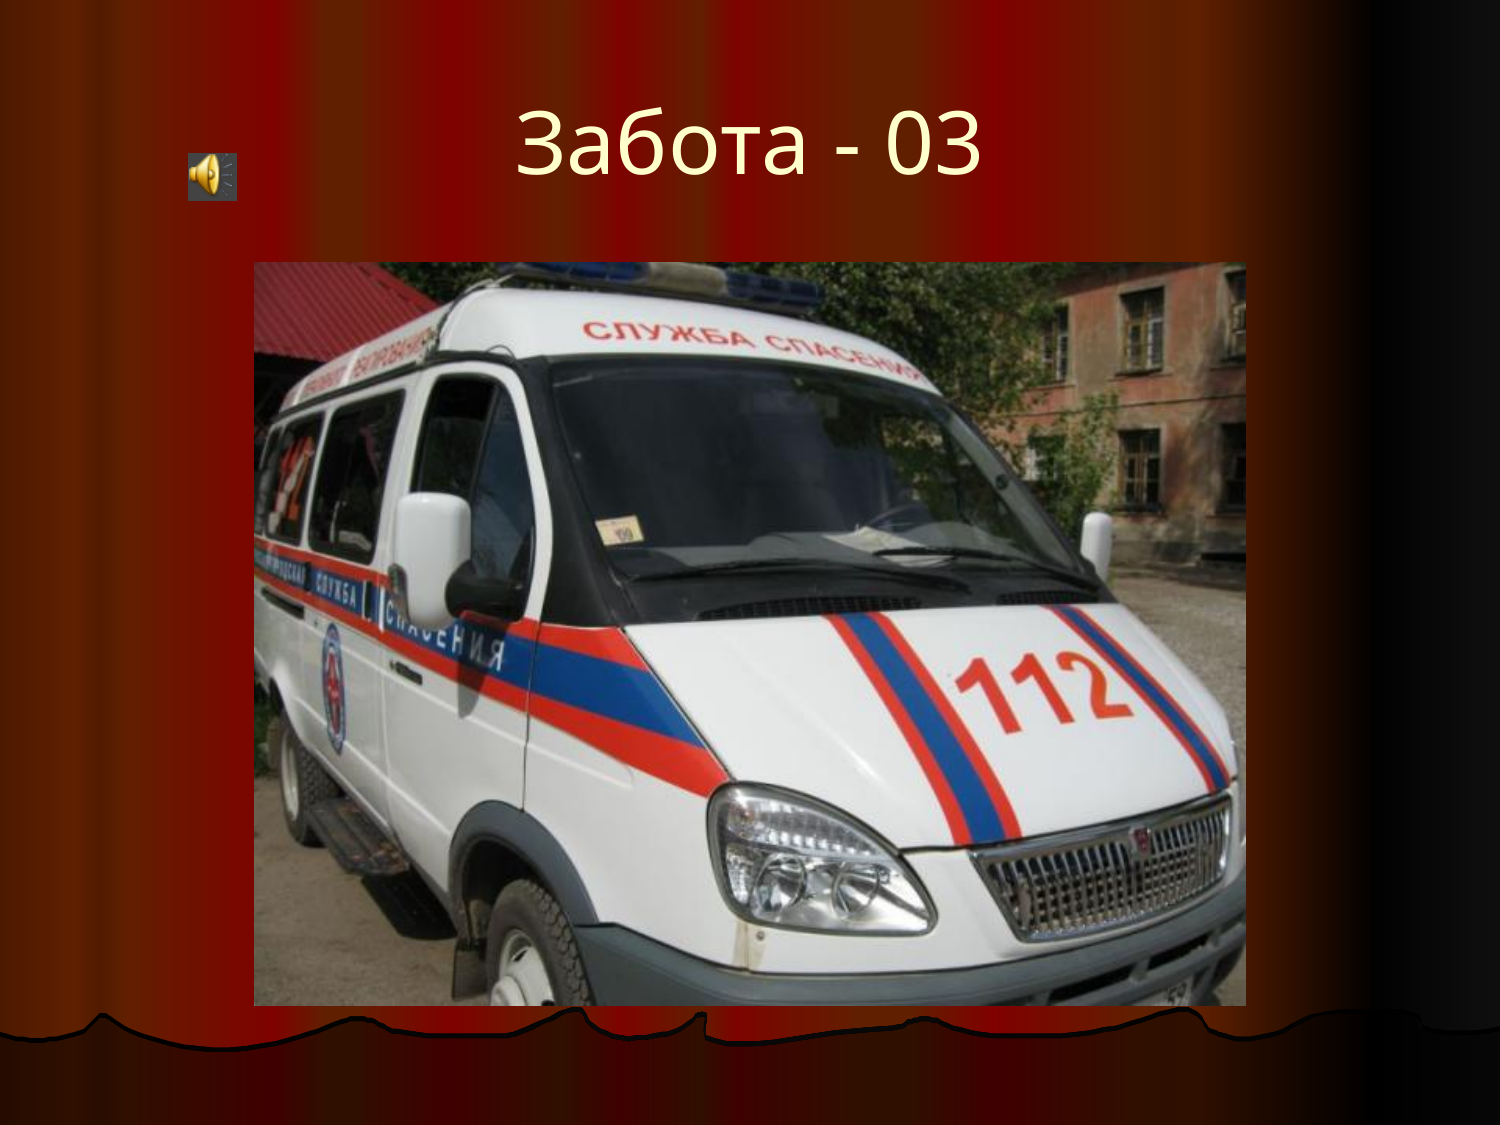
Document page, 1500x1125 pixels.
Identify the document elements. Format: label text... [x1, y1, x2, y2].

title Забота - 03 [74, 45, 1426, 233]
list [254, 262, 1246, 1006]
picture [187, 152, 238, 203]
